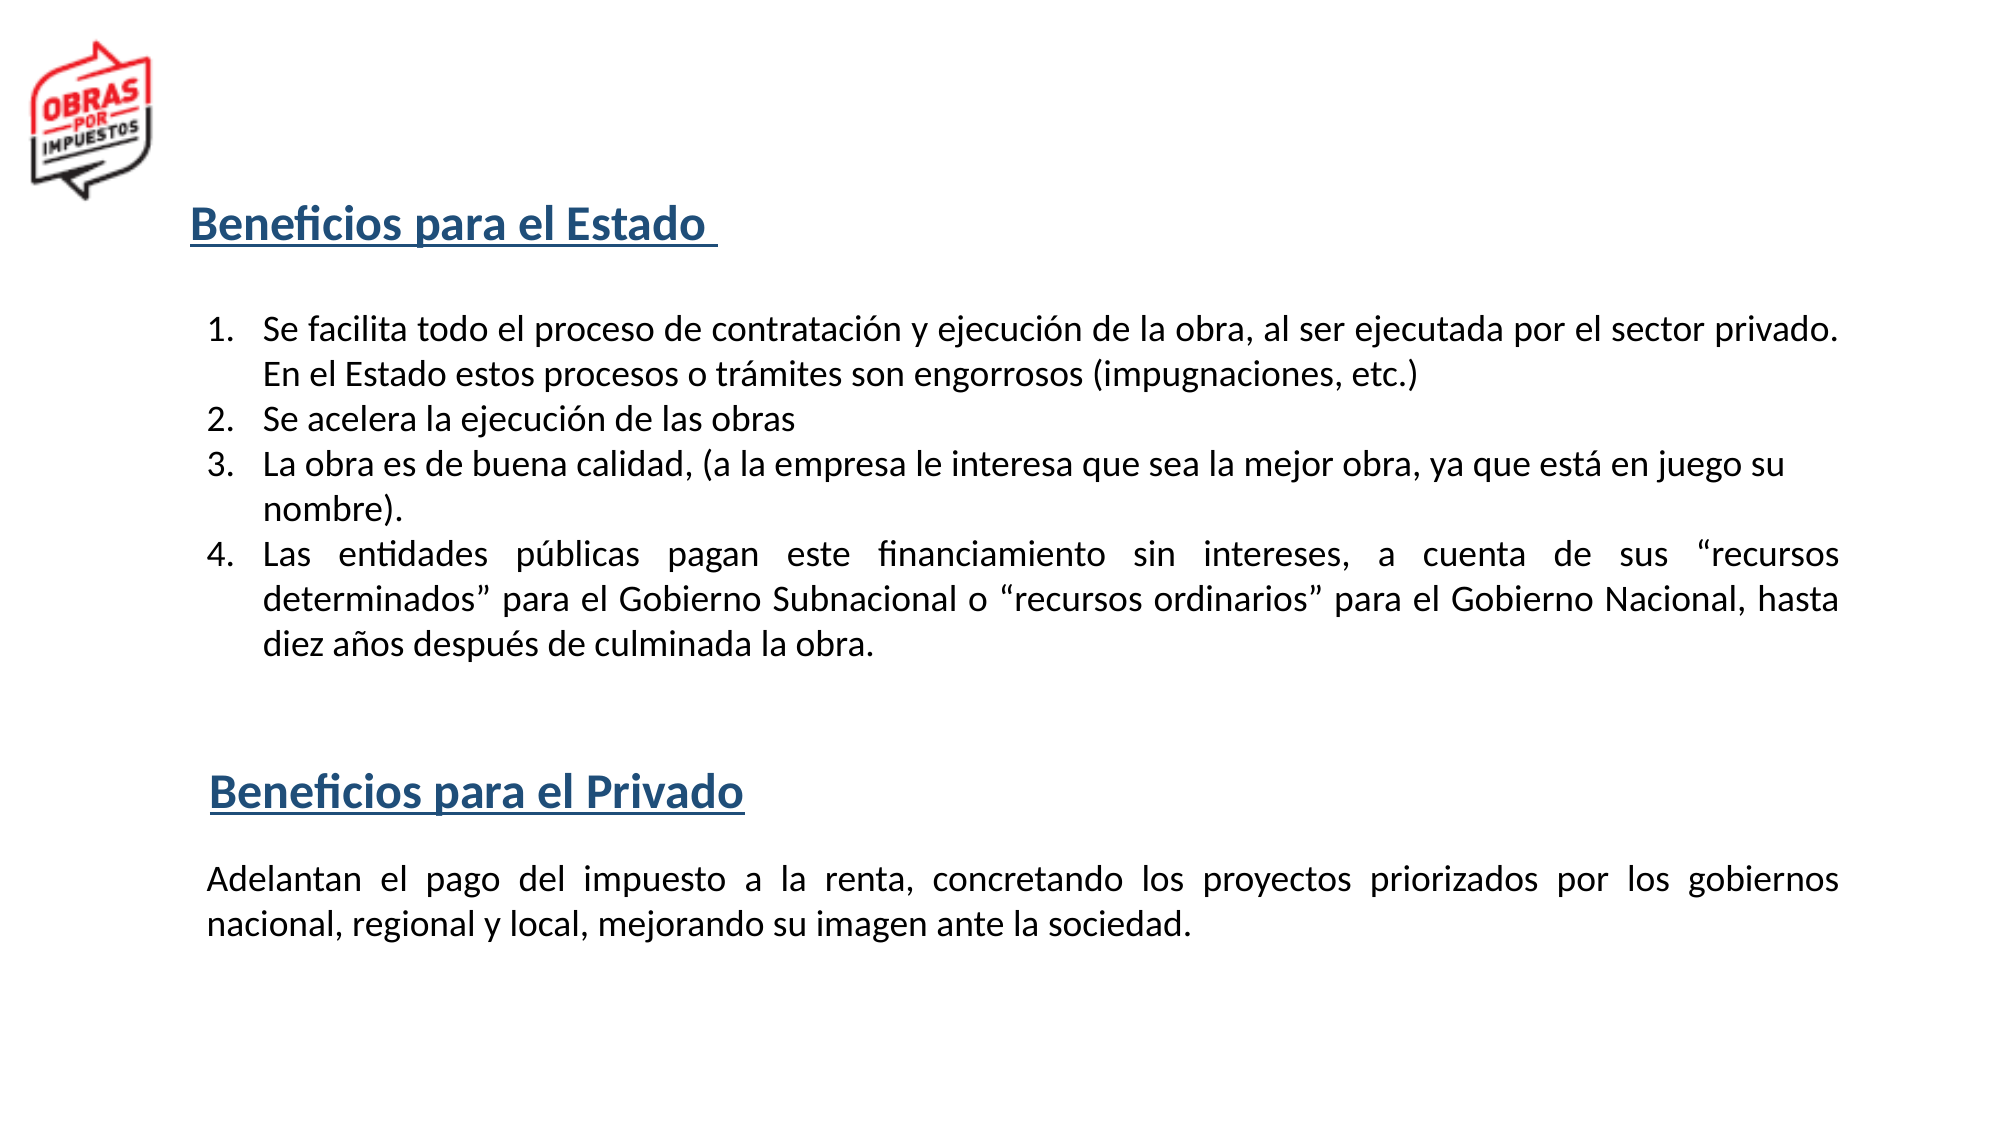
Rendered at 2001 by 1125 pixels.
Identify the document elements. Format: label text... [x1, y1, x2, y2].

text_box Beneficios para el Privado [194, 750, 760, 826]
text_box Beneficios para el Estado [192, 183, 733, 259]
text_box Se facilita todo el proceso de contratación y ejecución de la obra, al ser ejecutada por el sector privado. En el Estado estos procesos o trámites son engorrosos (impugnaciones, etc.) Se acelera la ejecución de las obras La obra es de buena calidad, (a la empresa le interesa que sea la mejor obra, ya que está en juego su nombre). Las entidades públicas pagan este financiamiento sin intereses, a cuenta de sus “recursos determinados” para el Gobierno Subnacional o “recursos ordinarios” para el Gobierno Nacional, hasta diez años después de culminada la obra. [191, 296, 1857, 671]
picture [0, 9, 192, 269]
text_box Adelantan el pago del impuesto a la renta, concretando los proyectos priorizados por los gobiernos nacional, regional y local, mejorando su imagen ante la sociedad. [191, 846, 1857, 951]
